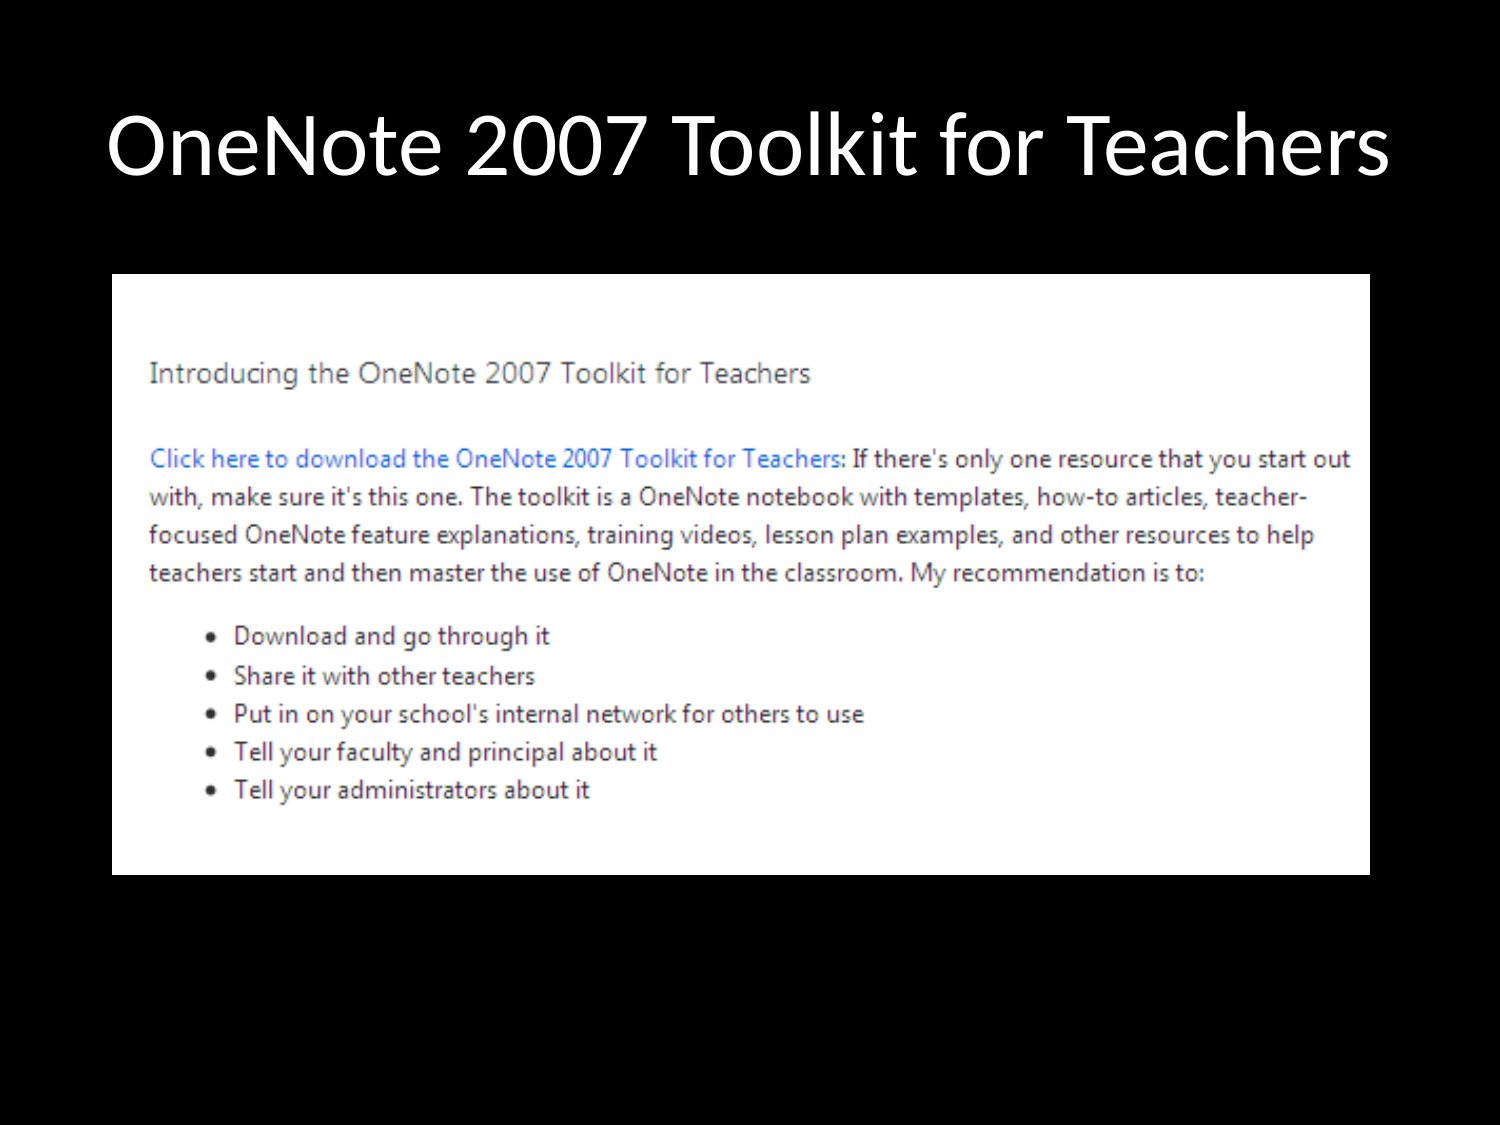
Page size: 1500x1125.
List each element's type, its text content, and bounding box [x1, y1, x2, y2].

title OneNote 2007 Toolkit for Teachers [75, 45, 1425, 233]
picture [112, 274, 1370, 876]
